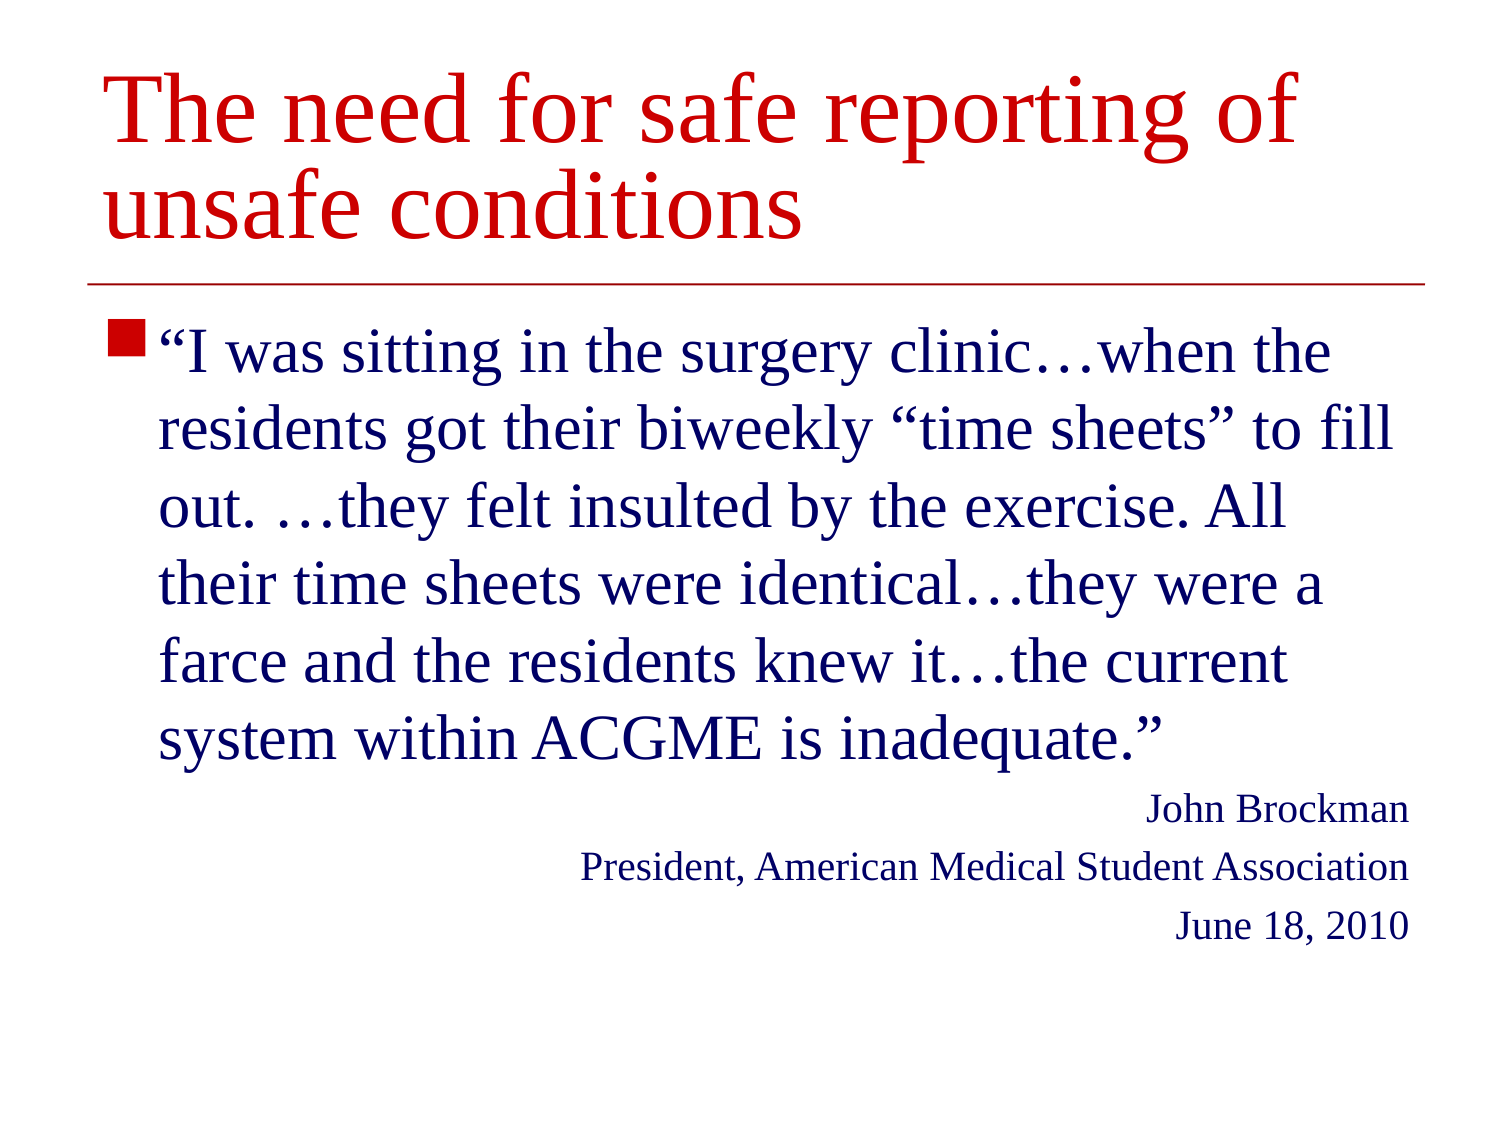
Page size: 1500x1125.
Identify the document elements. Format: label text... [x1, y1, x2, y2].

list “I was sitting in the surgery clinic…when the residents got their biweekly “time sheets” to fill out. …they felt insulted by the exercise. All their time sheets were identical…they were a farce and the residents knew it…the current system within ACGME is inadequate.” John Brockman President, American Medical Student Association June 18, 2010 [87, 299, 1425, 963]
title The need for safe reporting of unsafe conditions [87, 77, 1425, 266]
